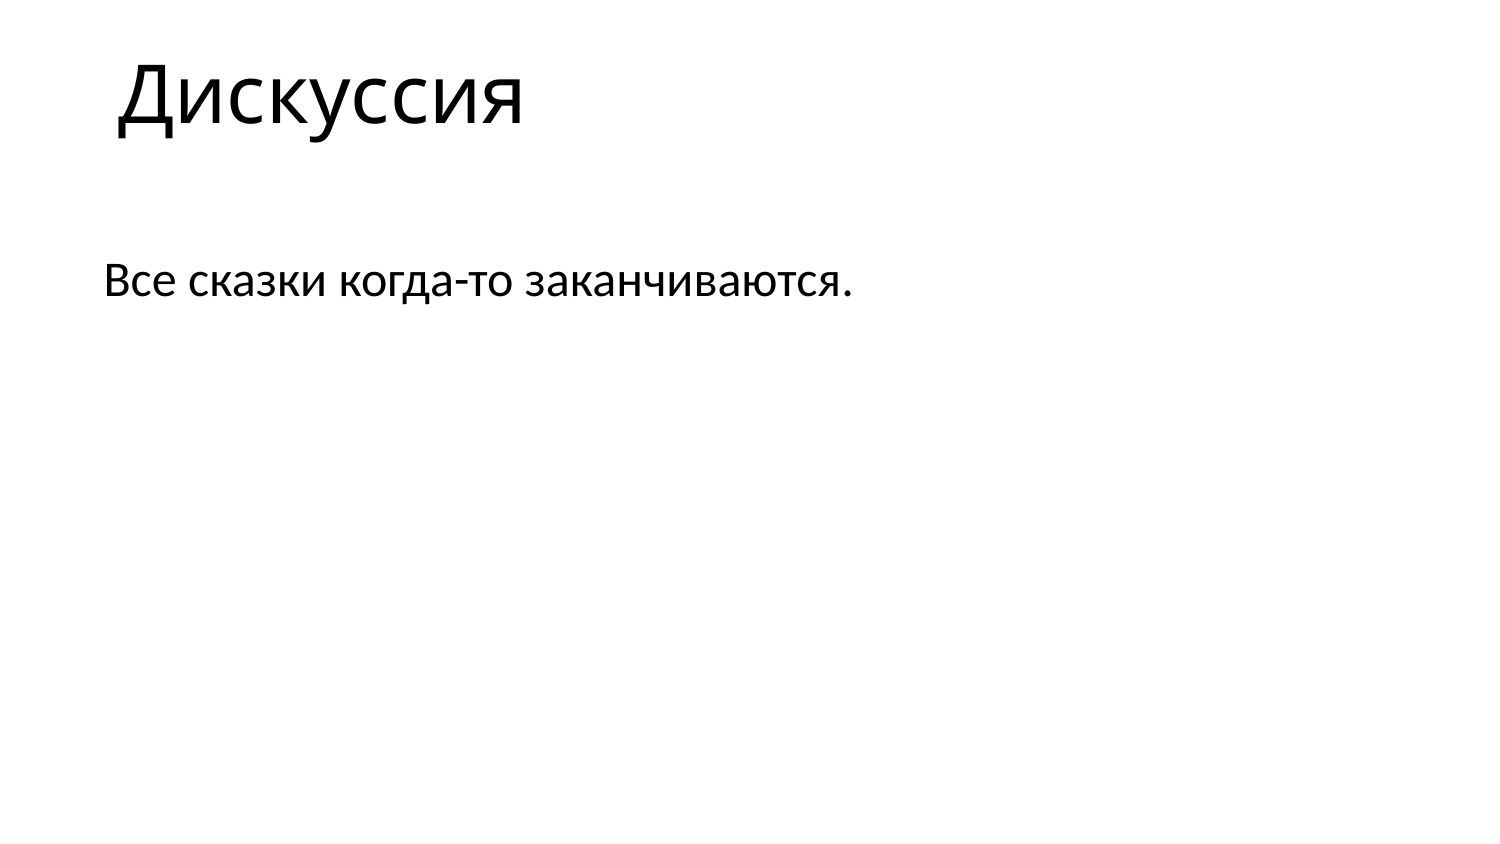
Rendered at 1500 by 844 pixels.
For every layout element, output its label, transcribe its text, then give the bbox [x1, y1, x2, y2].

title Дискуссия [103, 44, 1397, 149]
list Все сказки когда-то заканчиваются. [88, 164, 1404, 588]
